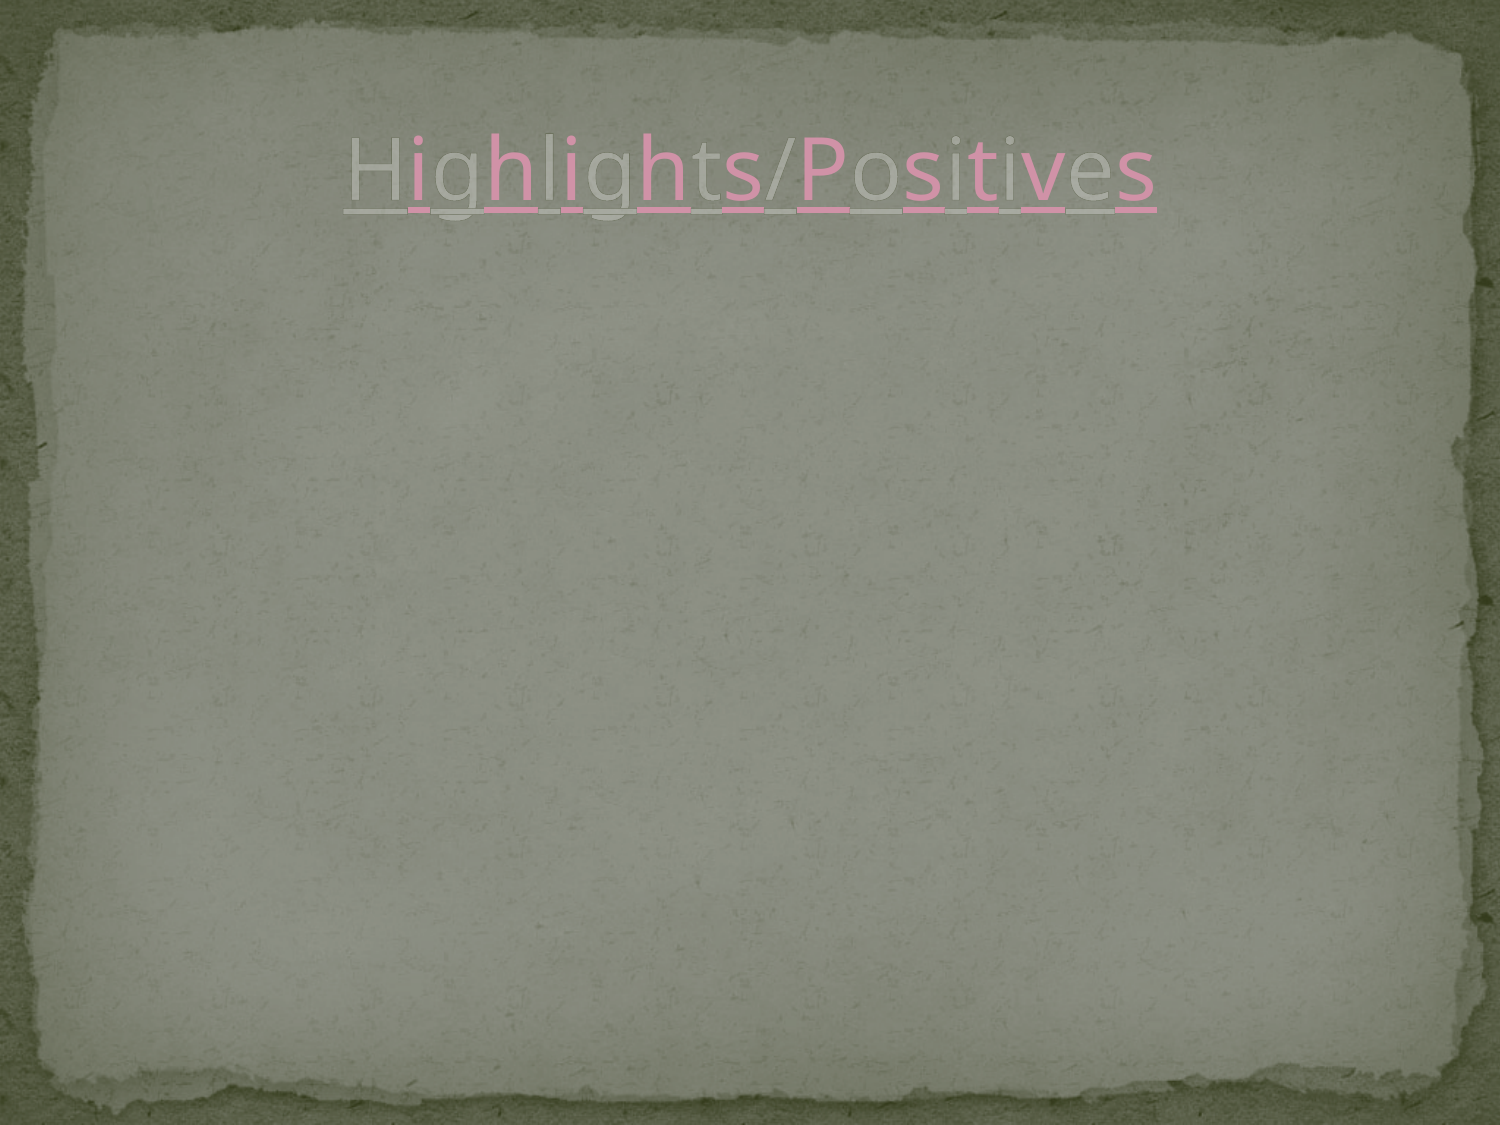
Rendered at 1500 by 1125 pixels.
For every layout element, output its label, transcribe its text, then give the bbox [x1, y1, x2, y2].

title Highlights/Positives [74, 24, 1425, 225]
